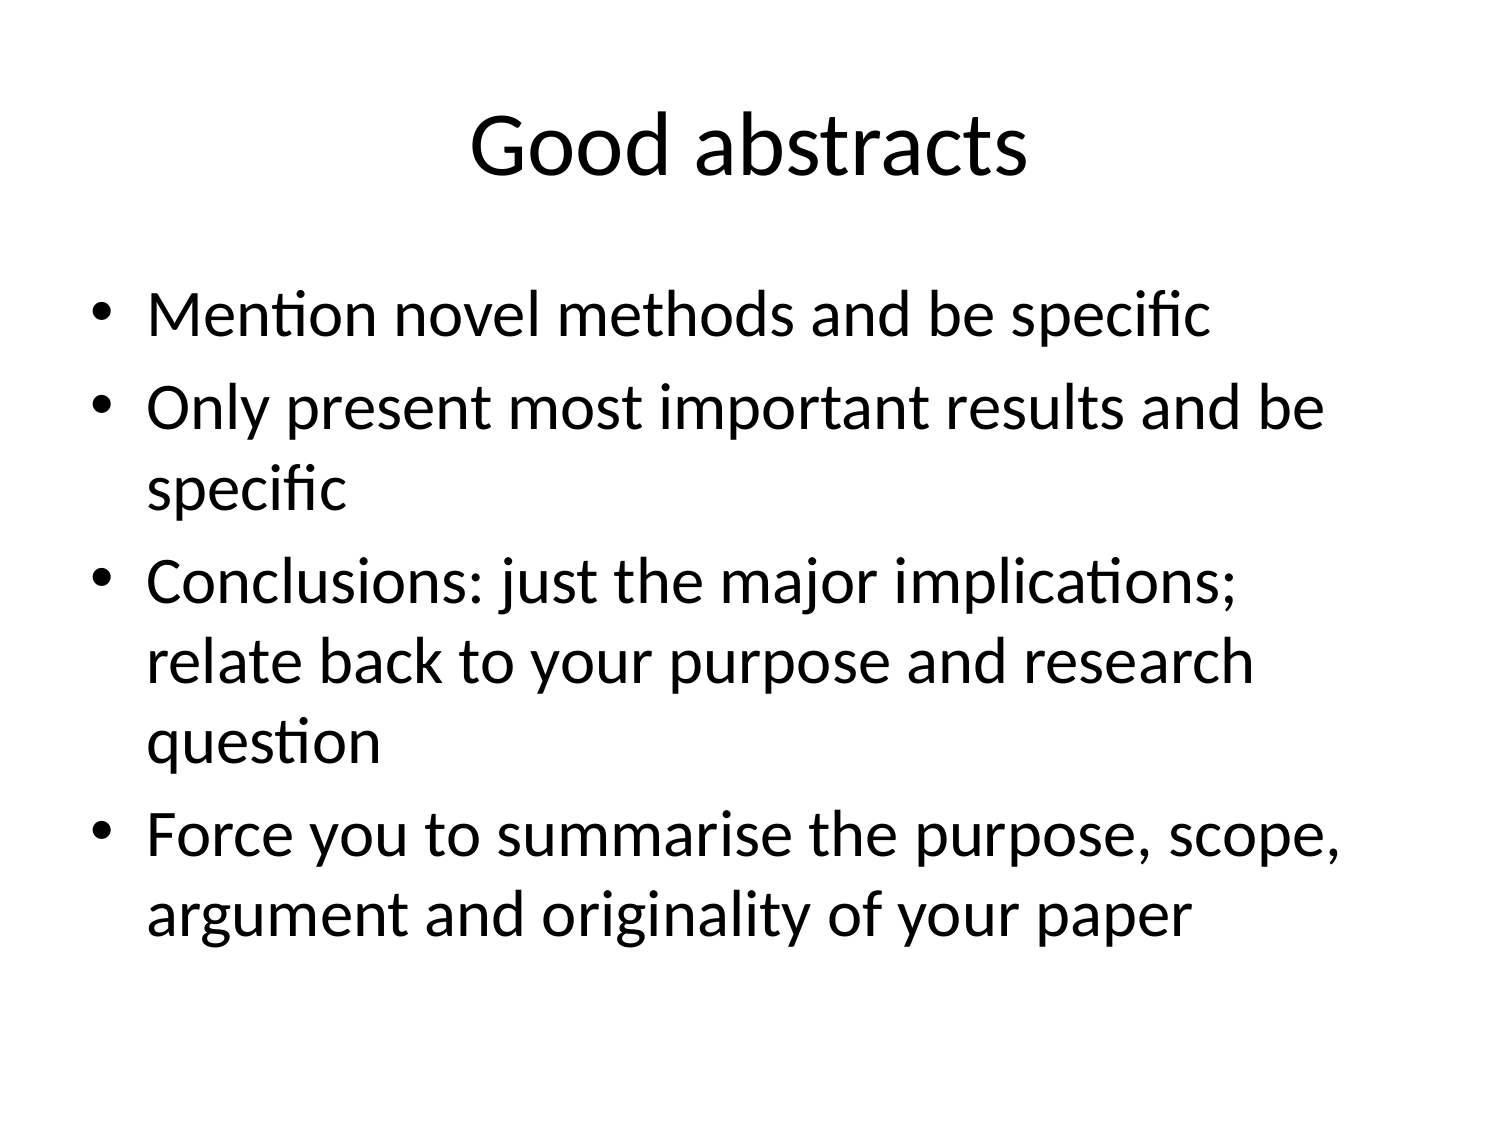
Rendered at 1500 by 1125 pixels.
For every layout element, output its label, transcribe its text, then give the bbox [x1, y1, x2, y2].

list Mention novel methods and be specific Only present most important results and be specific Conclusions: just the major implications; relate back to your purpose and research question Force you to summarise the purpose, scope, argument and originality of your paper [75, 262, 1425, 1005]
title Good abstracts [75, 45, 1425, 233]
